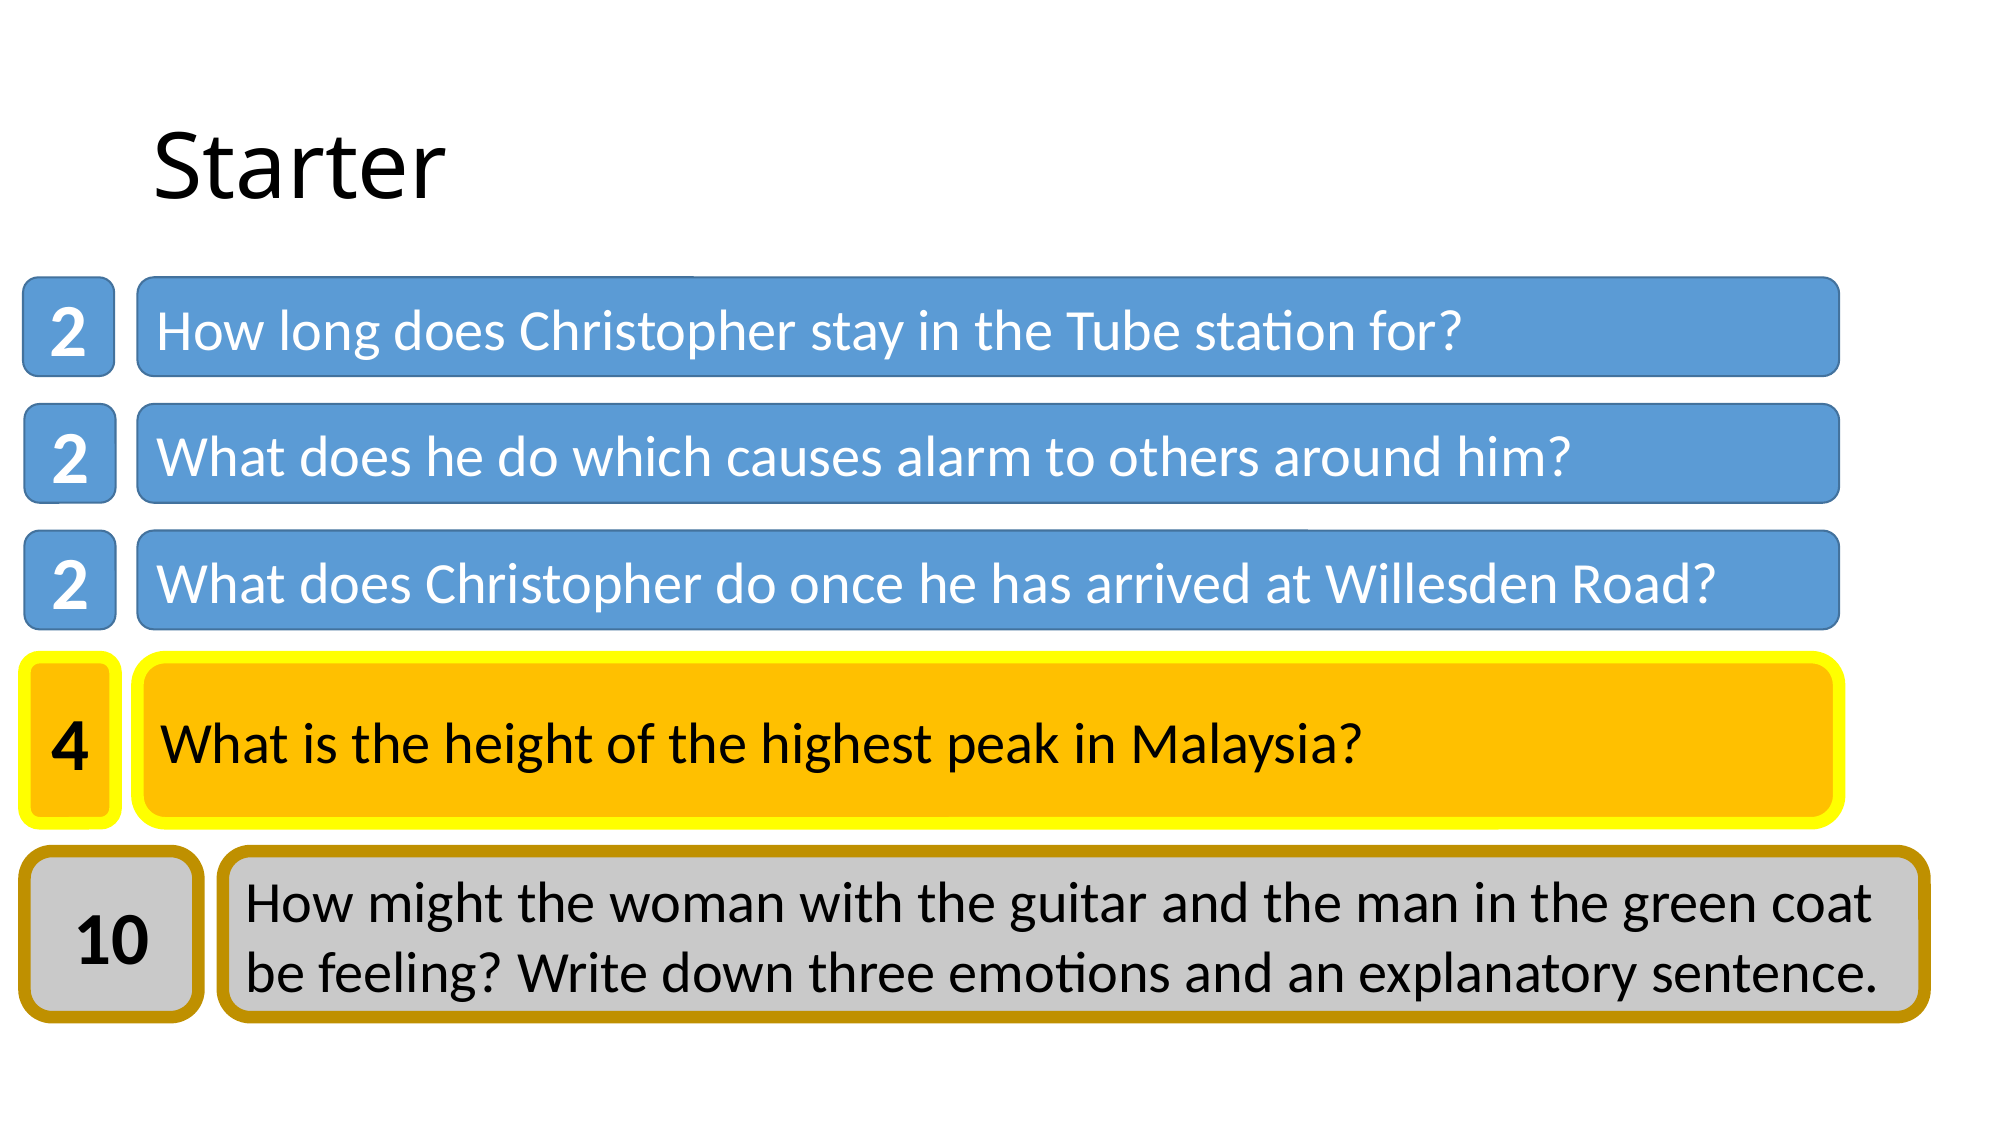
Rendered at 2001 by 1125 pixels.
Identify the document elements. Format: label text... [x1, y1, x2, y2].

text_box What is the height of the highest peak in Malaysia? [136, 656, 1841, 825]
text_box 4 [23, 656, 117, 825]
text_box What does Christopher do once he has arrived at Willesden Road? [136, 529, 1841, 631]
text_box 2 [23, 402, 117, 504]
text_box What does he do which causes alarm to others around him? [136, 402, 1841, 504]
text_box 2 [21, 276, 116, 378]
text_box How long does Christopher stay in the Tube station for? [136, 276, 1841, 378]
title Starter [137, 59, 1863, 278]
text_box 10 [23, 850, 200, 1019]
text_box 2 [23, 529, 117, 631]
text_box How might the woman with the guitar and the man in the green coat be feeling? Write down three emotions and an explanatory sentence. [221, 850, 1926, 1019]
